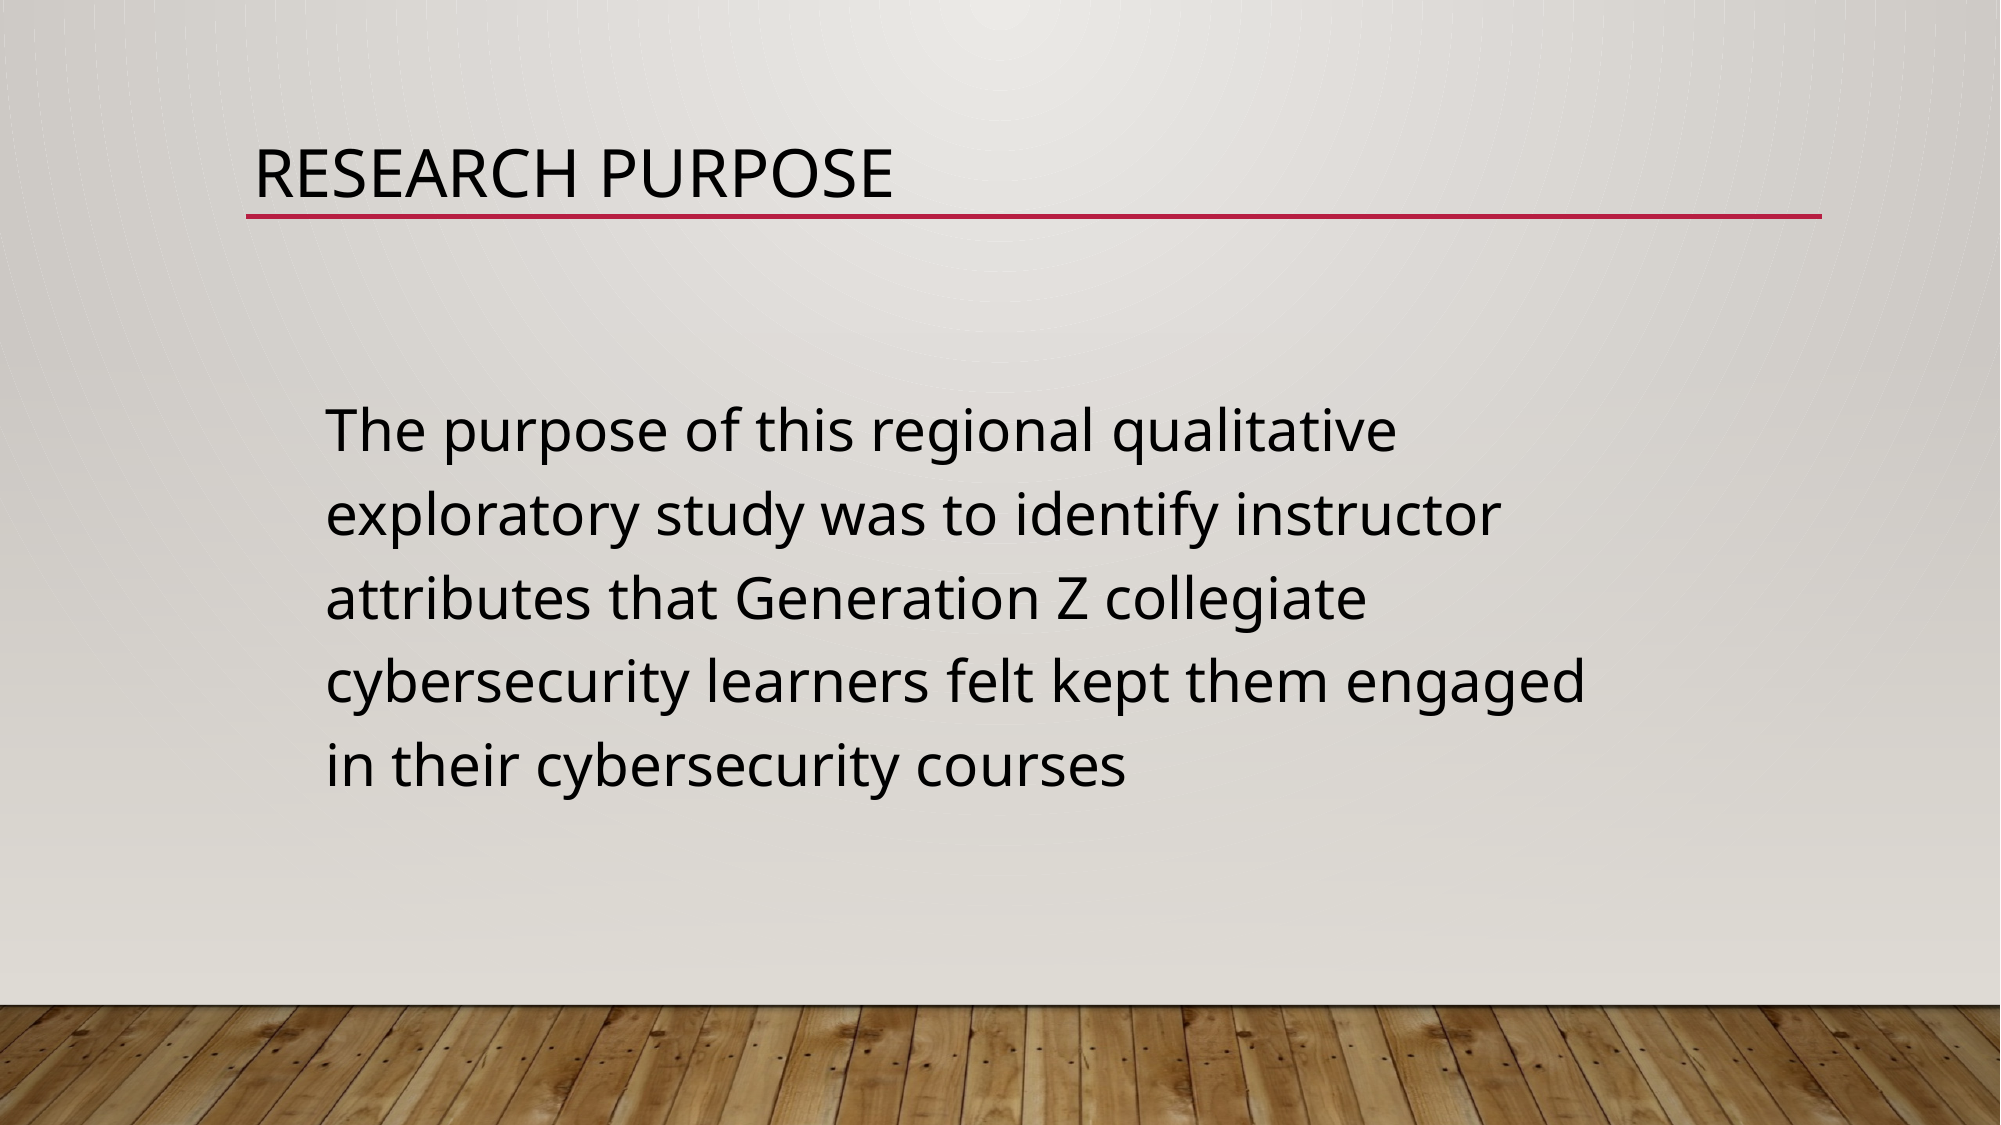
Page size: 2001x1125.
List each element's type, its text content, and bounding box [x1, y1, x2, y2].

title Research Purpose [238, 131, 1814, 305]
picture [0, 1005, 2000, 1125]
list The purpose of this regional qualitative exploratory study was to identify instructor attributes that Generation Z collegiate cybersecurity learners felt kept them engaged in their cybersecurity courses [310, 371, 1629, 938]
